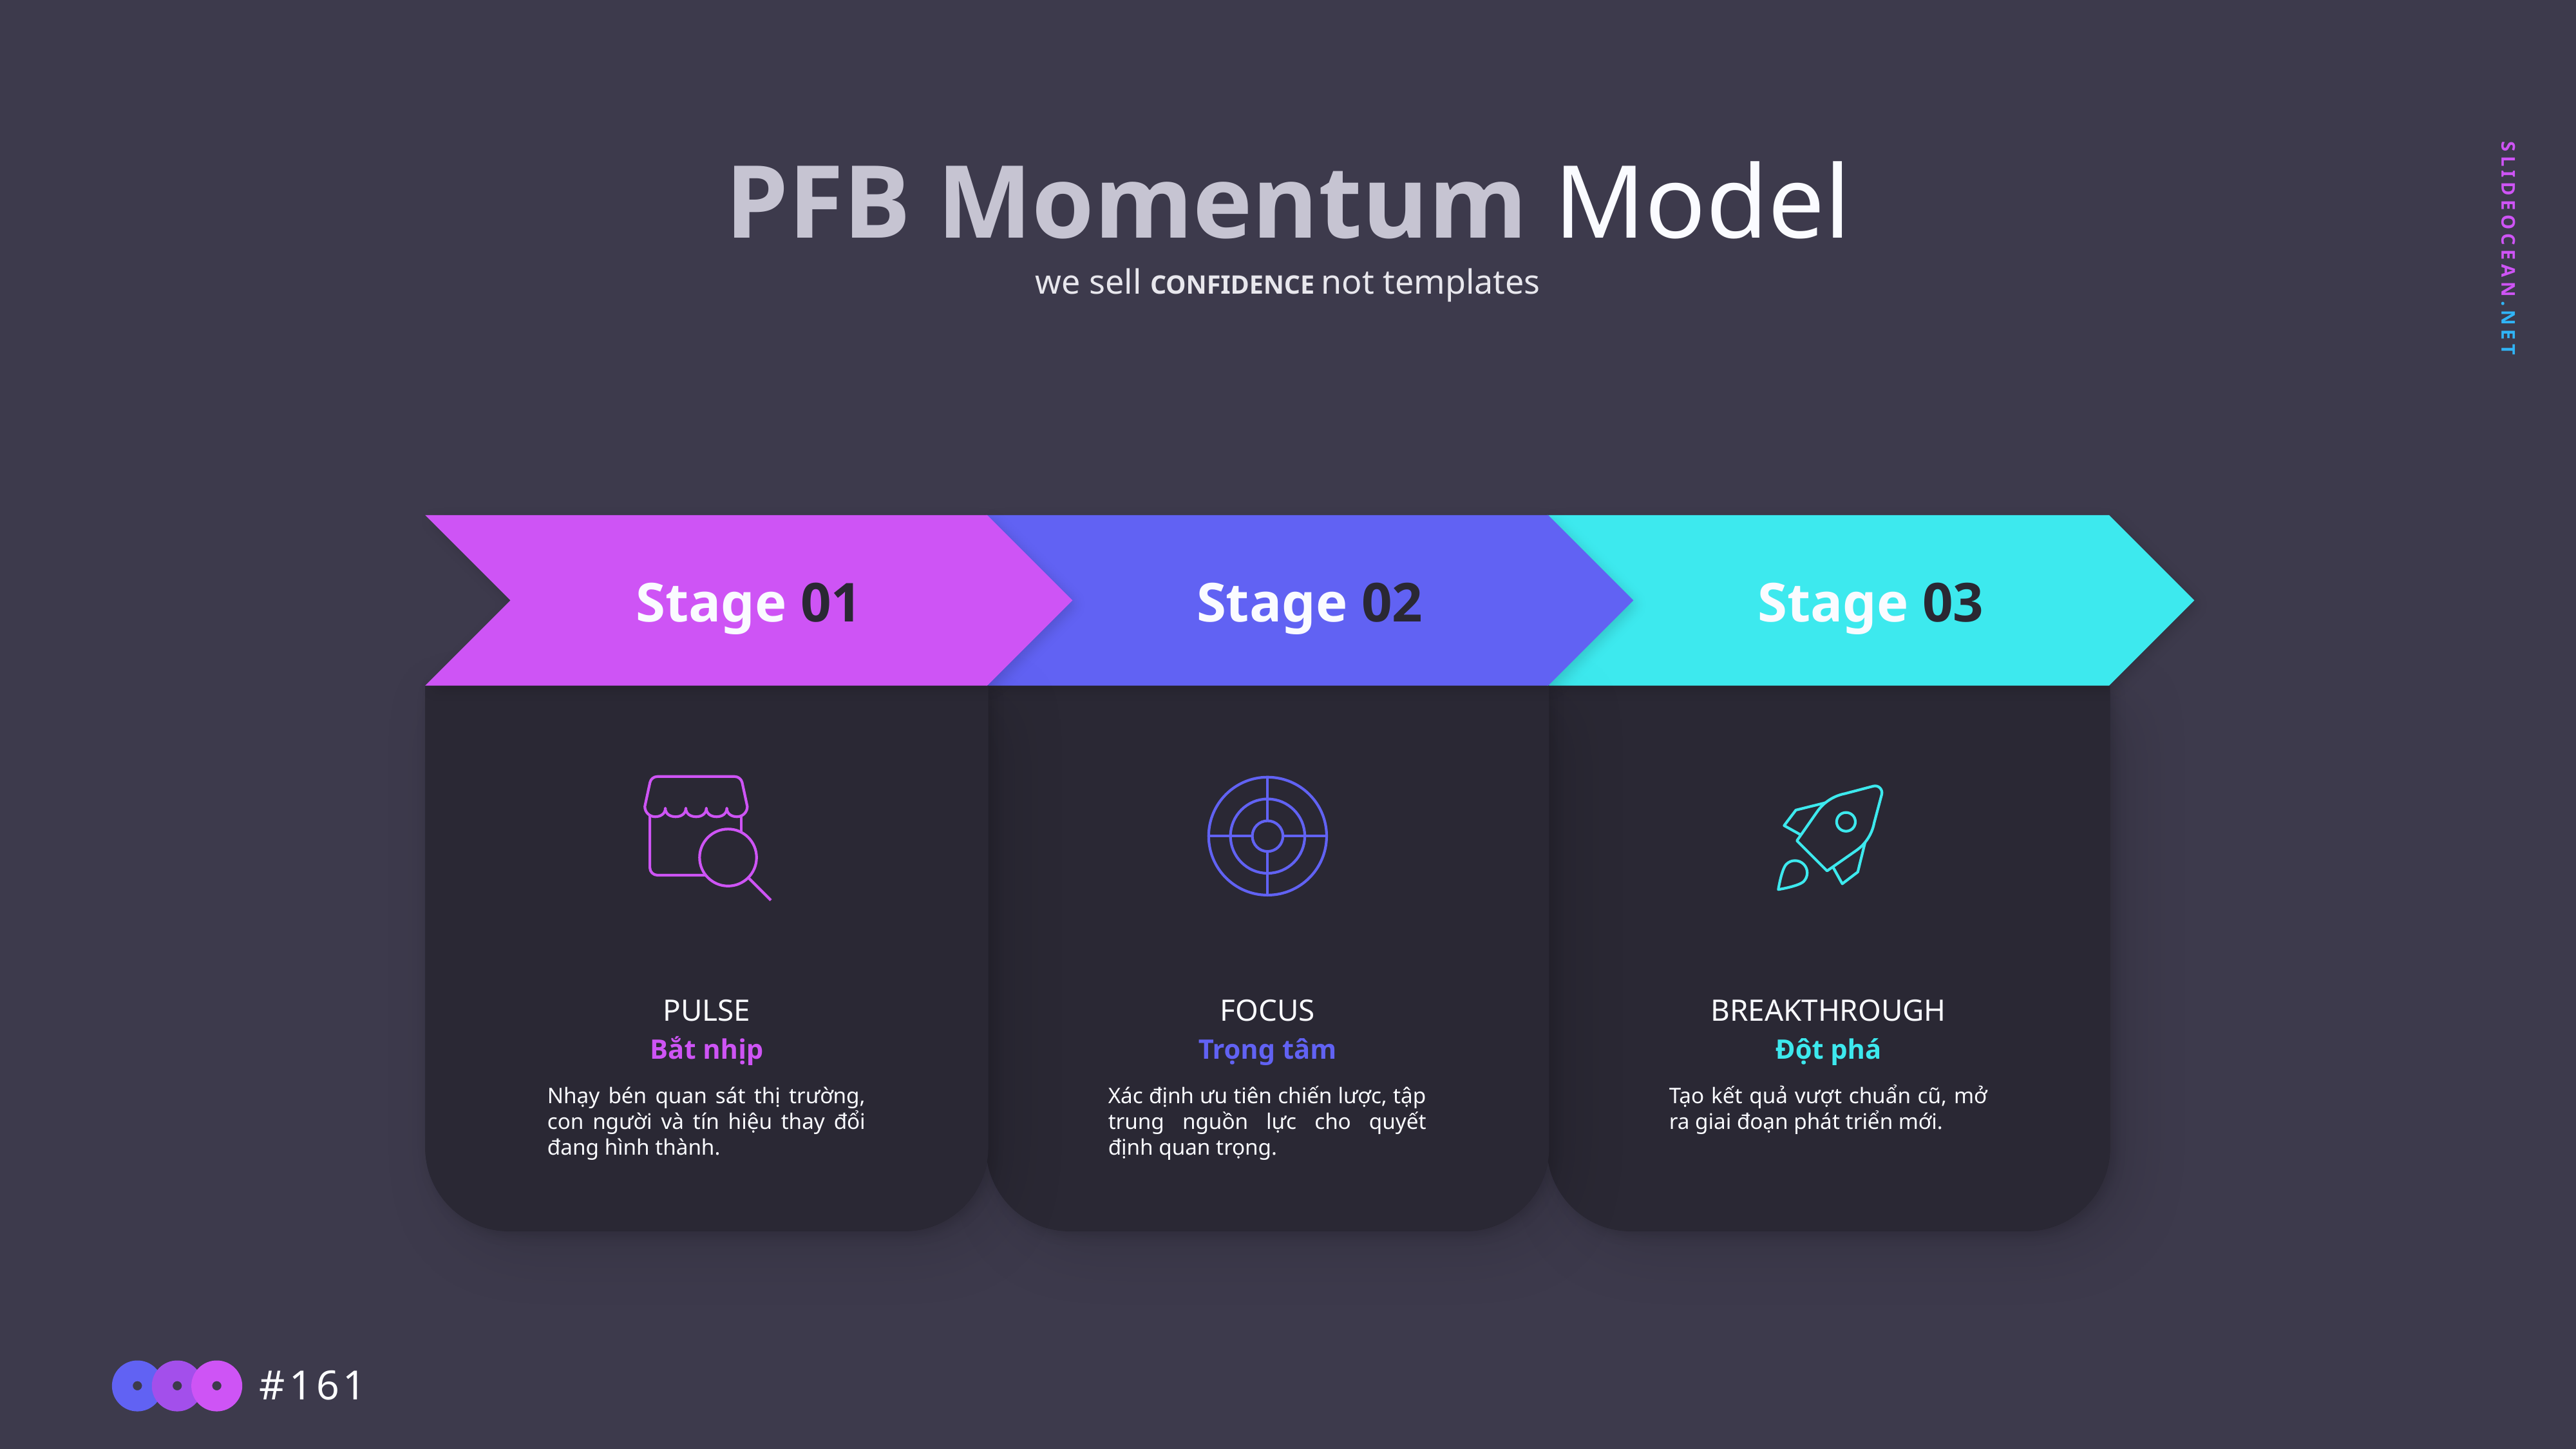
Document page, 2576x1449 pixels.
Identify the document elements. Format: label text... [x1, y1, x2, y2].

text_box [424, 685, 989, 1232]
text_box Stage 02 [991, 514, 1635, 685]
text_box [1618, 986, 2040, 1140]
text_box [496, 986, 918, 1166]
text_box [1550, 685, 2111, 1232]
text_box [989, 685, 1550, 1232]
text_box we sell CONFIDENCE not templates [1026, 255, 1550, 306]
text_box #161 [259, 1359, 436, 1408]
text_box Stage 01 [422, 514, 1074, 687]
text_box Stage 03 [1552, 514, 2196, 685]
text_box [1057, 986, 1479, 1166]
text_box PFB Momentum Model [715, 132, 1861, 263]
